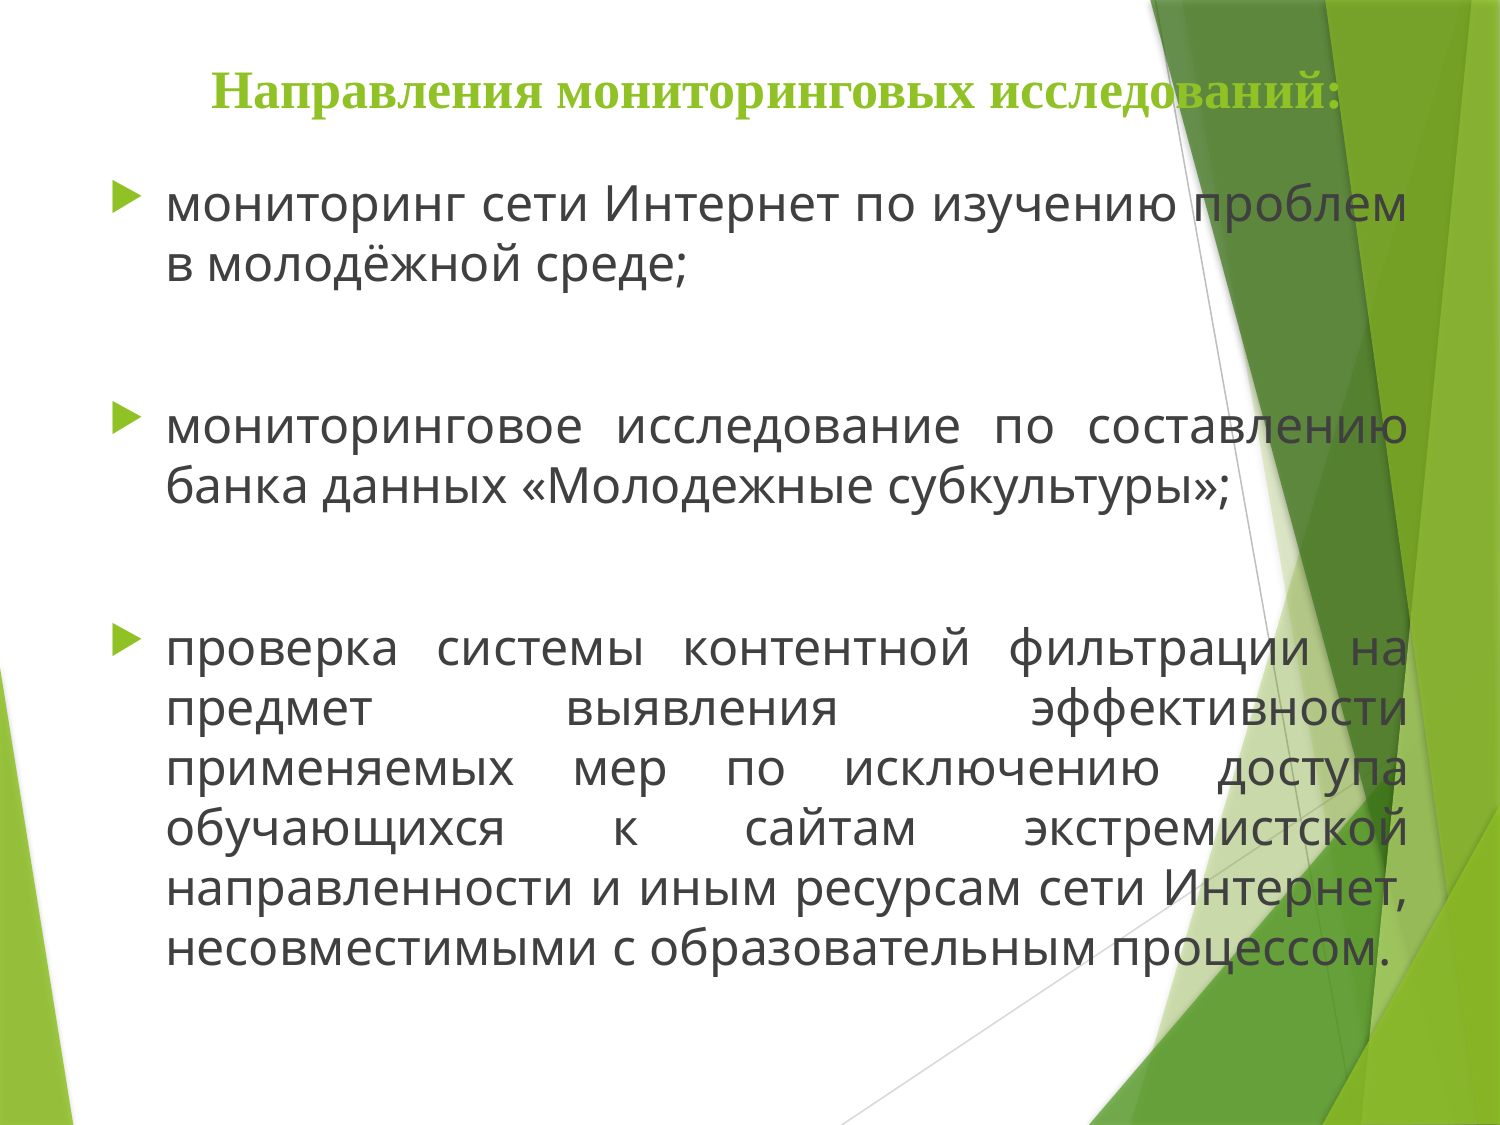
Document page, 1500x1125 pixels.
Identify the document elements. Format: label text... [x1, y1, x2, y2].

list мониторинг сети Интернет по изучению проблем в молодёжной среде; мониторинговое исследование по составлению банка данных «Молодежные субкультуры»; проверка системы контентной фильтрации на предмет выявления эффективности применяемых мер по исключению доступа обучающихся к сайтам экстремистской направленности и иным ресурсам сети Интернет, несовместимыми с образовательным процессом. [93, 164, 1425, 1055]
title Направления мониторинговых исследований: [140, 46, 1416, 139]
